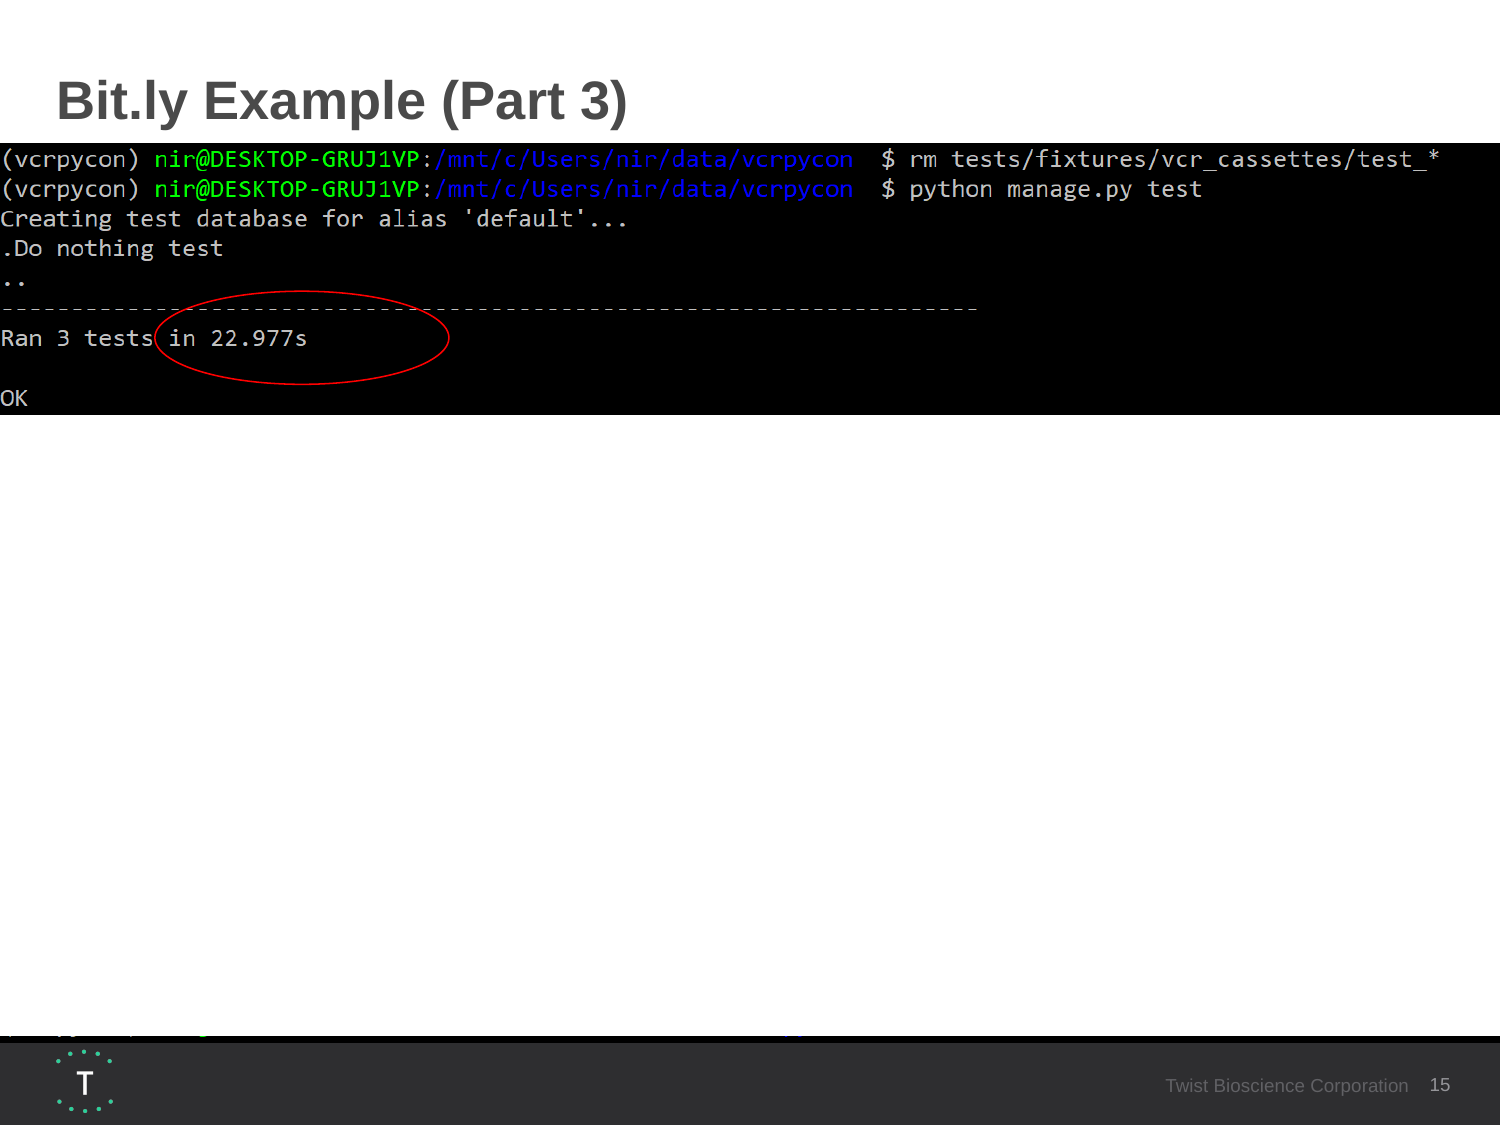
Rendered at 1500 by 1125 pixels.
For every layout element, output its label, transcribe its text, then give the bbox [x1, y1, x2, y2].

title Bit.ly Example (Part 3) [56, 27, 1444, 132]
picture [0, 142, 1500, 1122]
